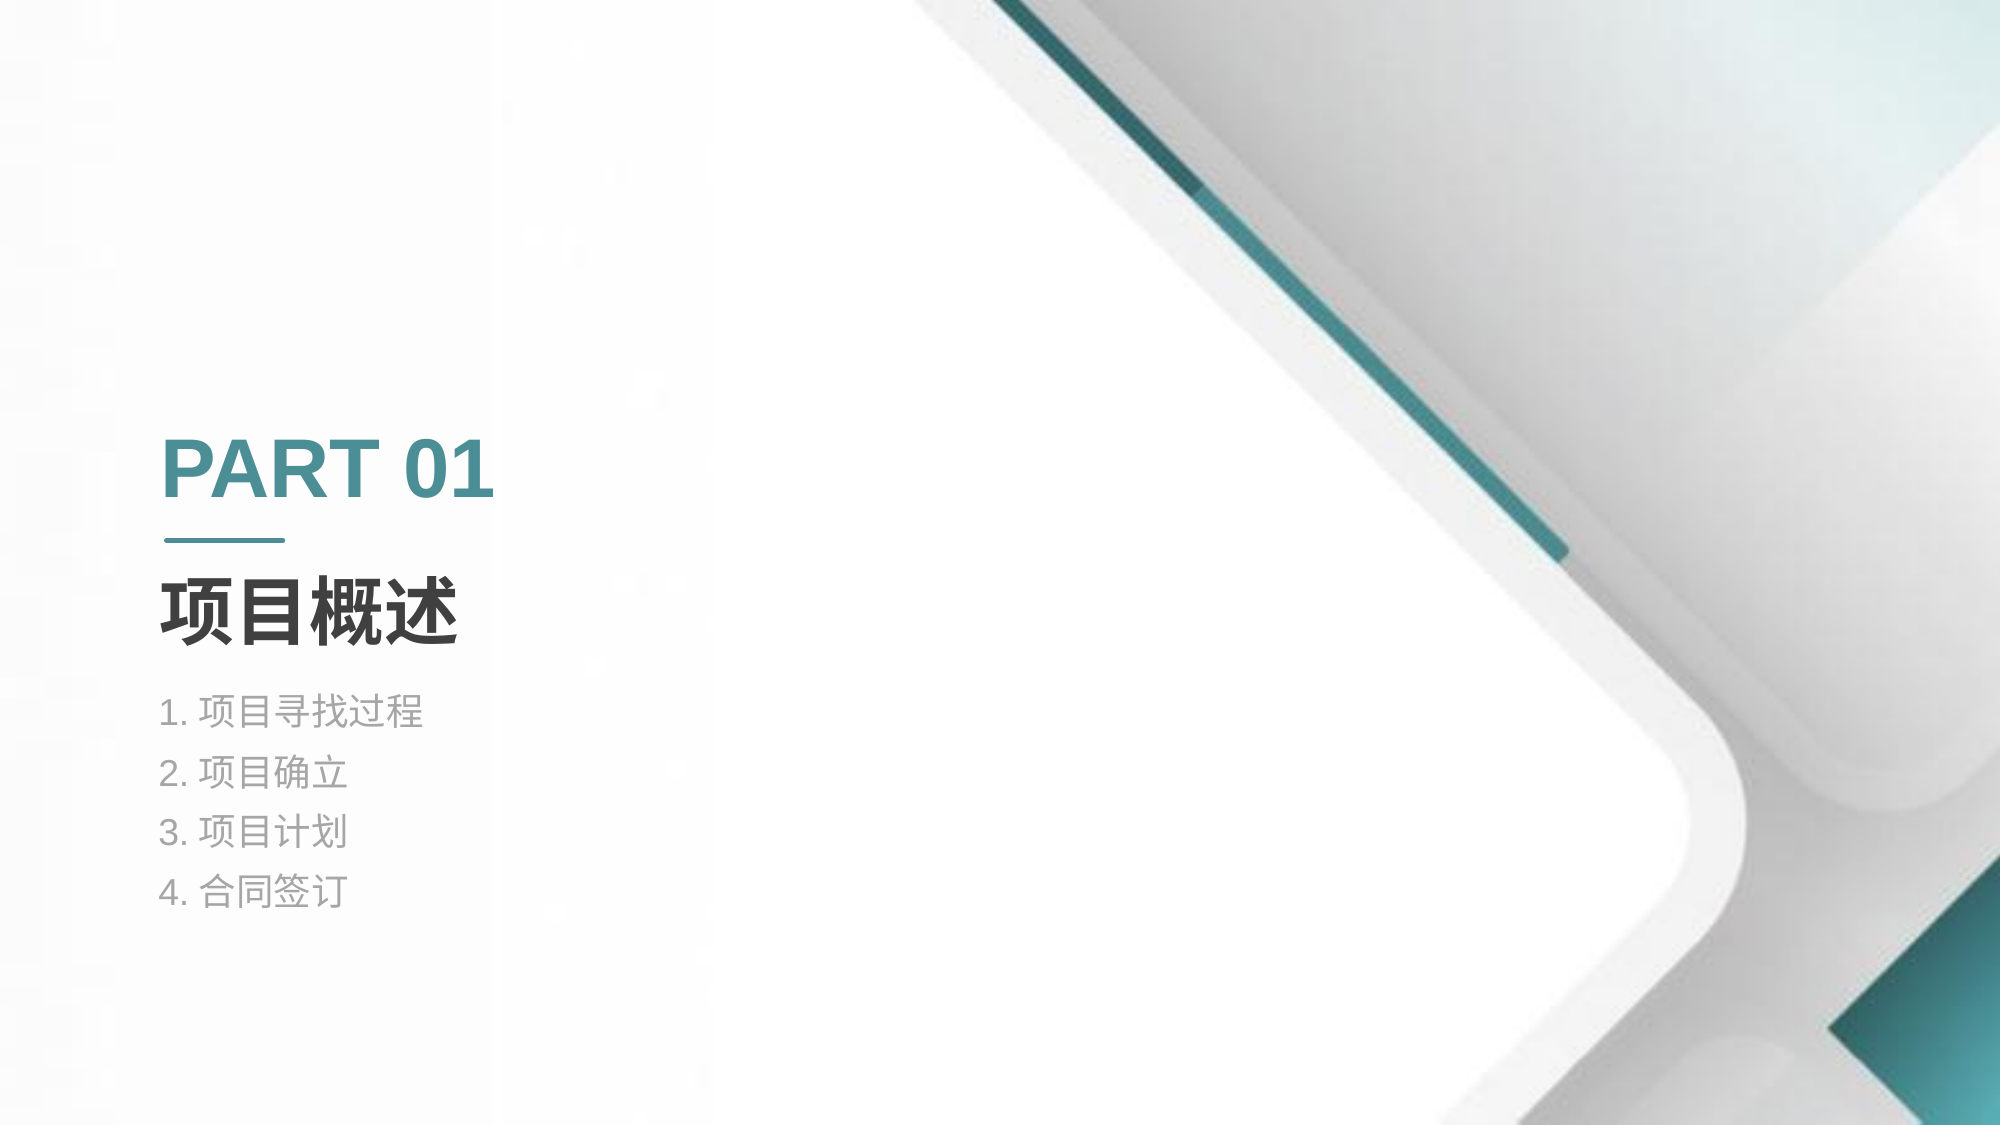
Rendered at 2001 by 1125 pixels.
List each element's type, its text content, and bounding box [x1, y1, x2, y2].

text_box 2.项目确立 [143, 741, 646, 800]
text_box 1.项目寻找过程 [143, 680, 646, 741]
text_box 3.项目计划 [143, 800, 646, 860]
text_box 项目概述 [145, 557, 475, 663]
picture [0, 0, 2000, 1125]
text_box PART 01 [145, 407, 512, 522]
text_box 4.合同签订 [143, 860, 646, 921]
